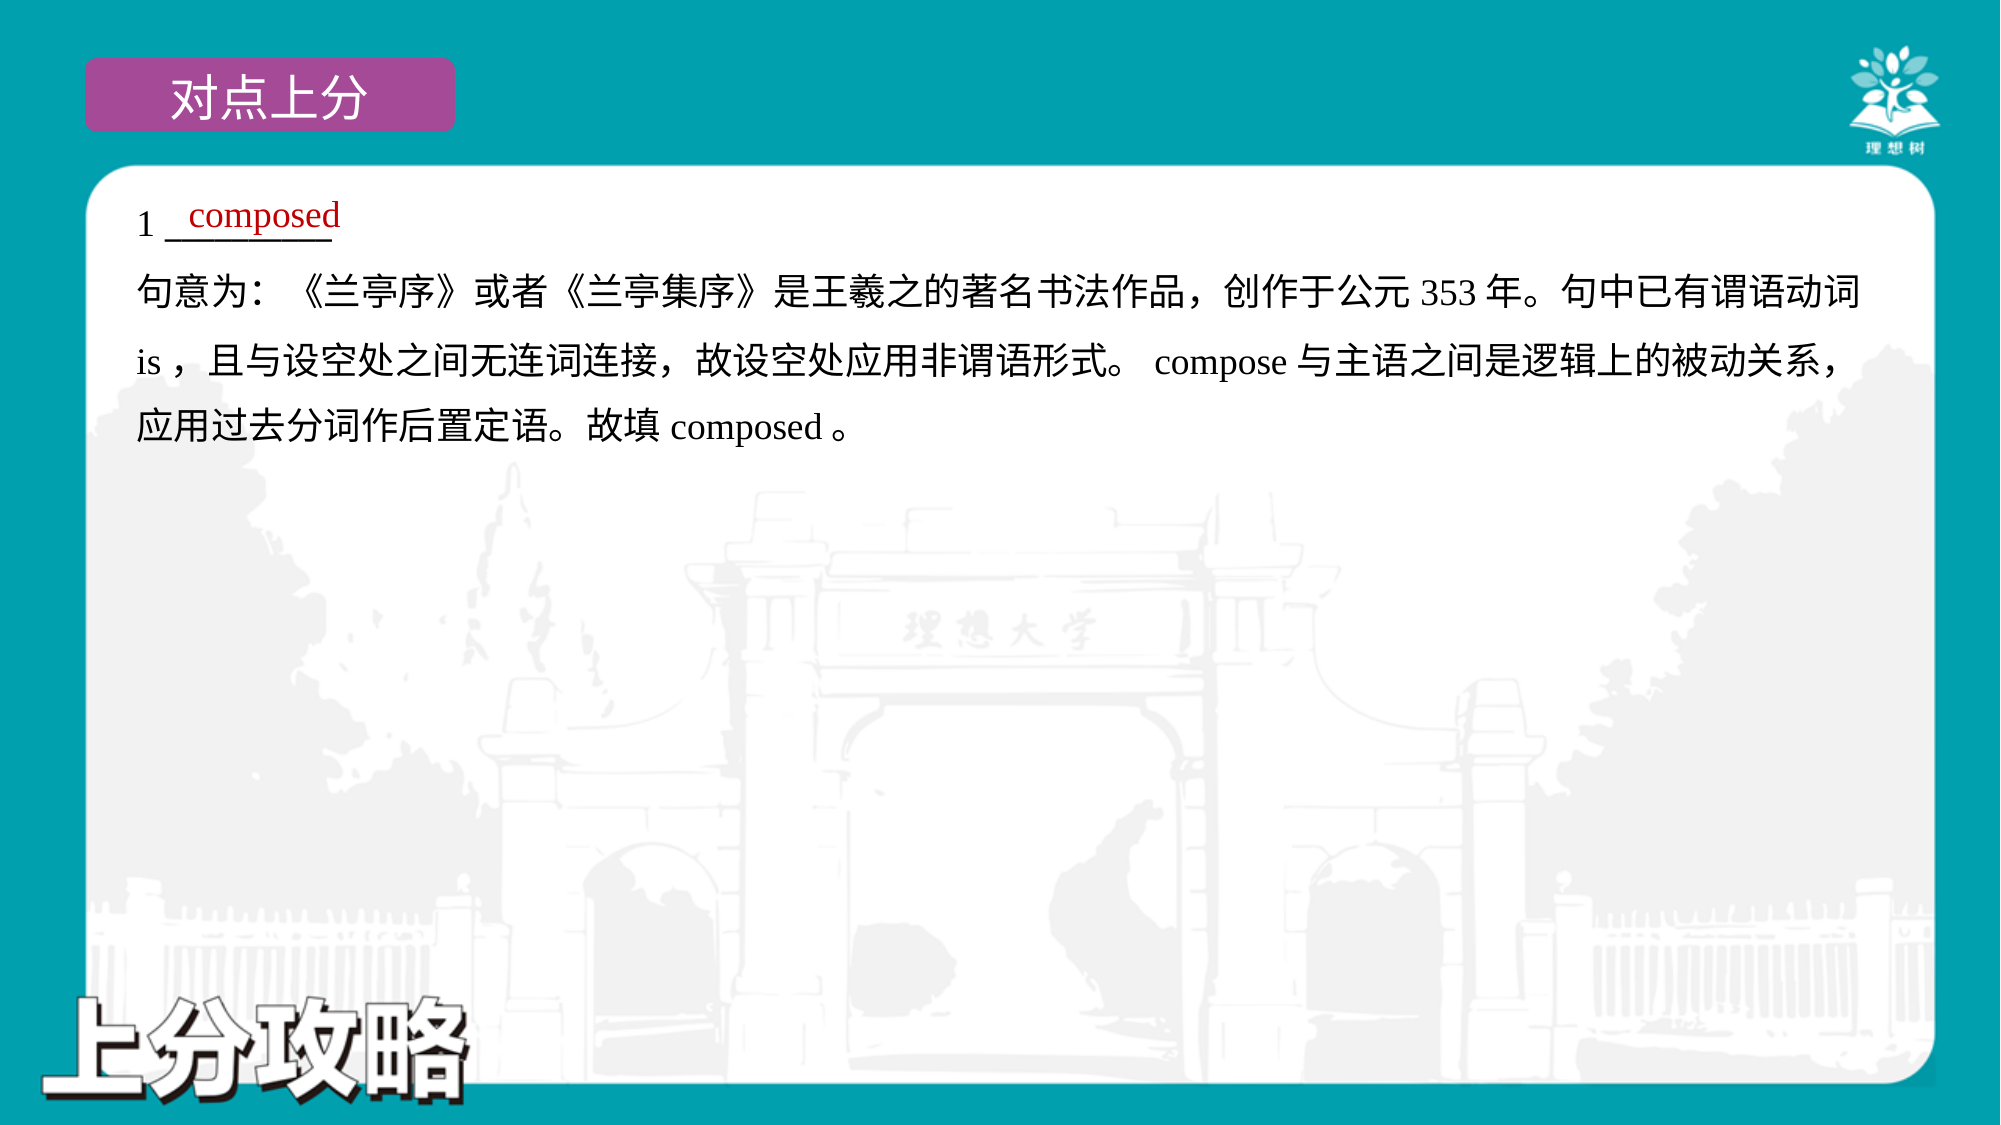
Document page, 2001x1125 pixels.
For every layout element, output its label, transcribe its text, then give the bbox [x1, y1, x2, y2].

text_box 句意为：《兰亭序》或者《兰亭集序》是王羲之的著名书法作品，创作于公元353年。句中已有谓语动词 is，且与设空处之间无连词连接，故设空处应用非谓语形式。compose与主语之间是逻辑上的被动关系， 应用过去分词作后置定语。故填composed。 [136, 244, 1865, 441]
text_box composed [174, 168, 355, 228]
picture [0, 0, 2000, 1125]
text_box 1 __________ [136, 176, 1865, 237]
